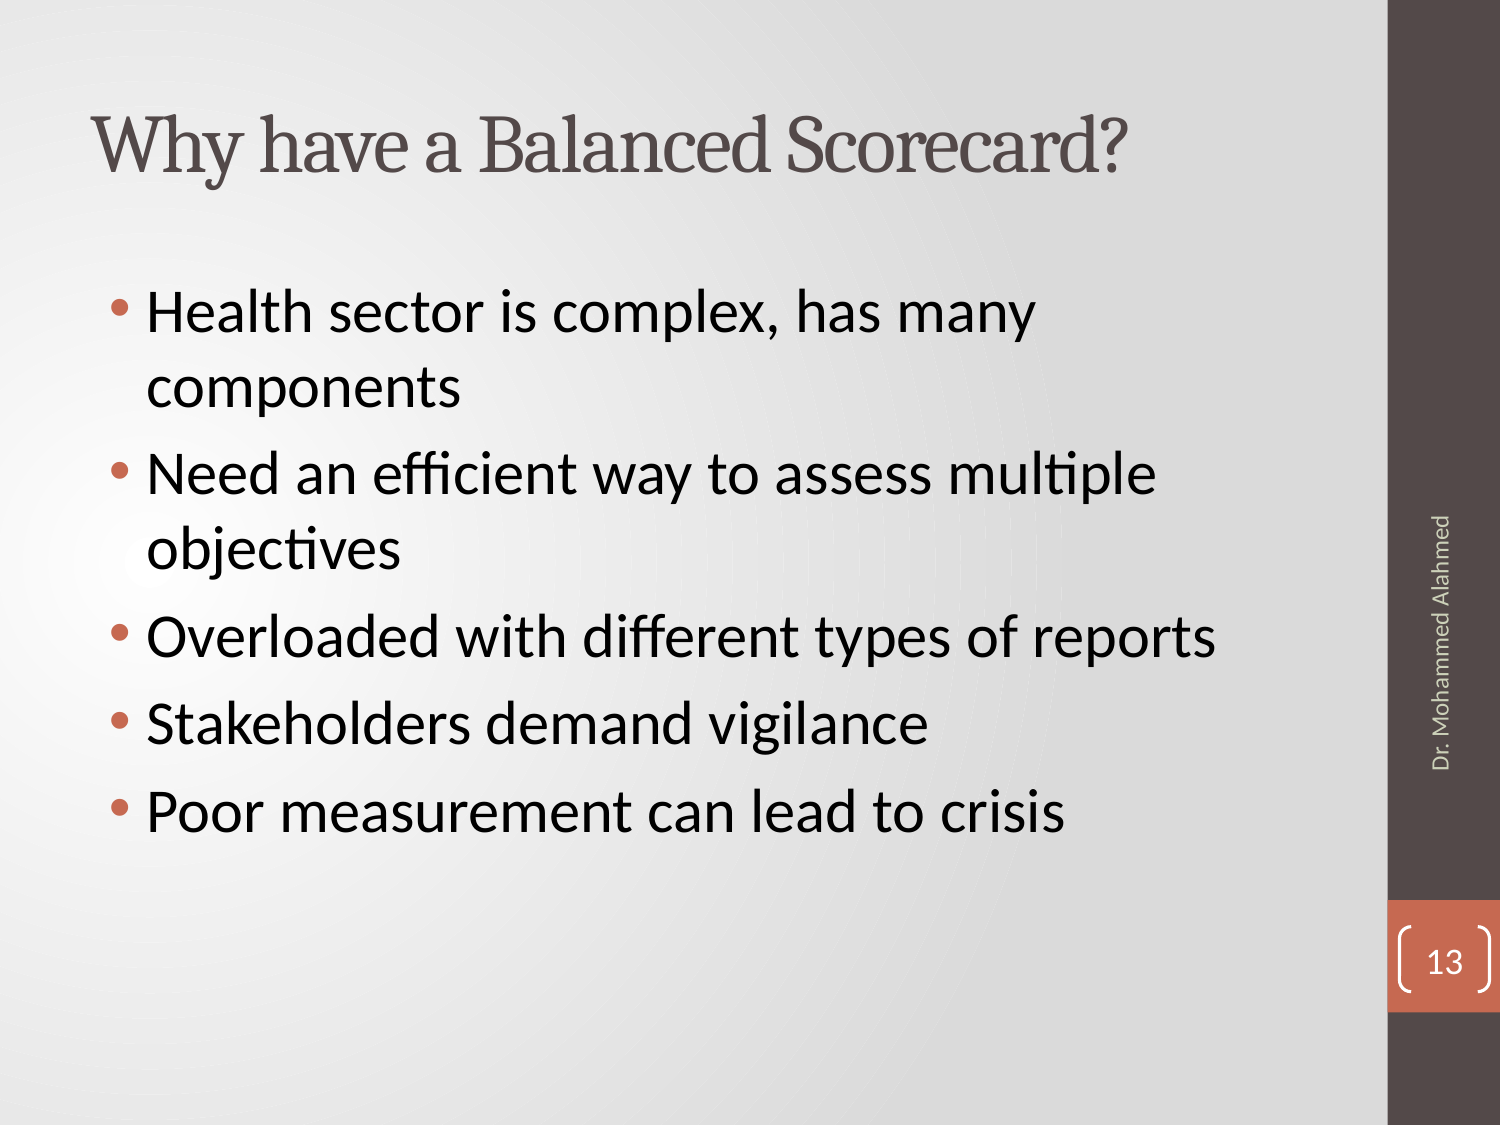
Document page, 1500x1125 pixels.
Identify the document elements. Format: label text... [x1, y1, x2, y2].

list Health sector is complex, has many components Need an efficient way to assess multiple objectives Overloaded with different types of reports Stakeholders demand vigilance Poor measurement can lead to crisis [75, 262, 1325, 1050]
footer Dr. Mohammed Alahmed [1408, 500, 1469, 889]
slide_number 13 [1397, 925, 1492, 994]
title Why have a Balanced Scorecard? [75, 45, 1325, 233]
